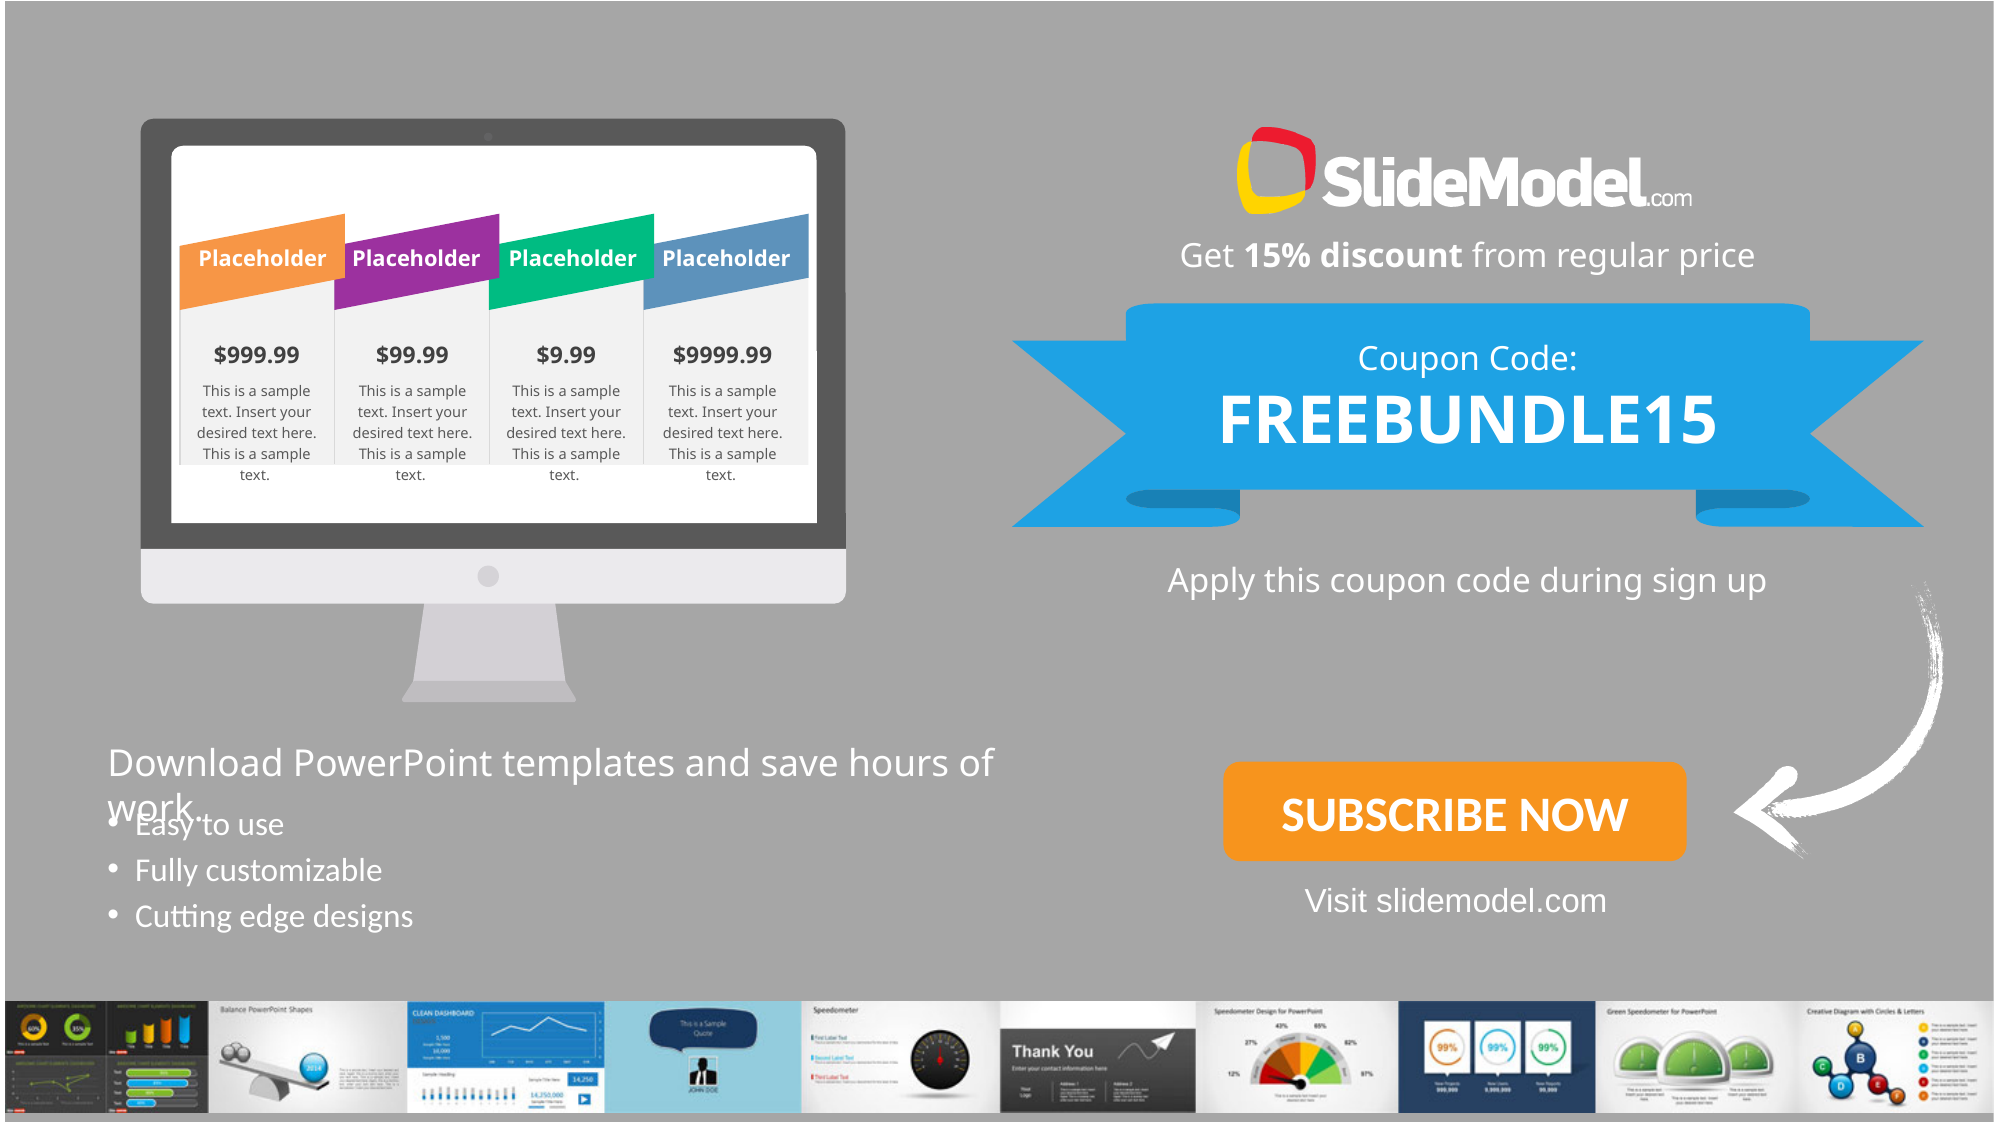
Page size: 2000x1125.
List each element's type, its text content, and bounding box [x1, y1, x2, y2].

picture [5, 1001, 1994, 1113]
text_box [4, 0, 1995, 1123]
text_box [179, 213, 809, 465]
text_box Easy to use Fully customizable Cutting edge designs [92, 836, 863, 942]
text_box [1733, 594, 1944, 860]
text_box Visit slidemodel.com [1247, 874, 1665, 925]
picture [1236, 127, 1692, 214]
text_box Download PowerPoint templates and save hours of work. [92, 732, 1058, 836]
text_box Apply this coupon code during sign up [1129, 551, 1807, 607]
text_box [140, 118, 846, 703]
text_box Coupon Code: FREEBUNDLE15 [1172, 329, 1764, 465]
text_box SUBSCRIBE NOW [1222, 760, 1688, 863]
text_box [1012, 303, 1924, 527]
text_box Get 15% discount from regular price [1057, 226, 1879, 282]
